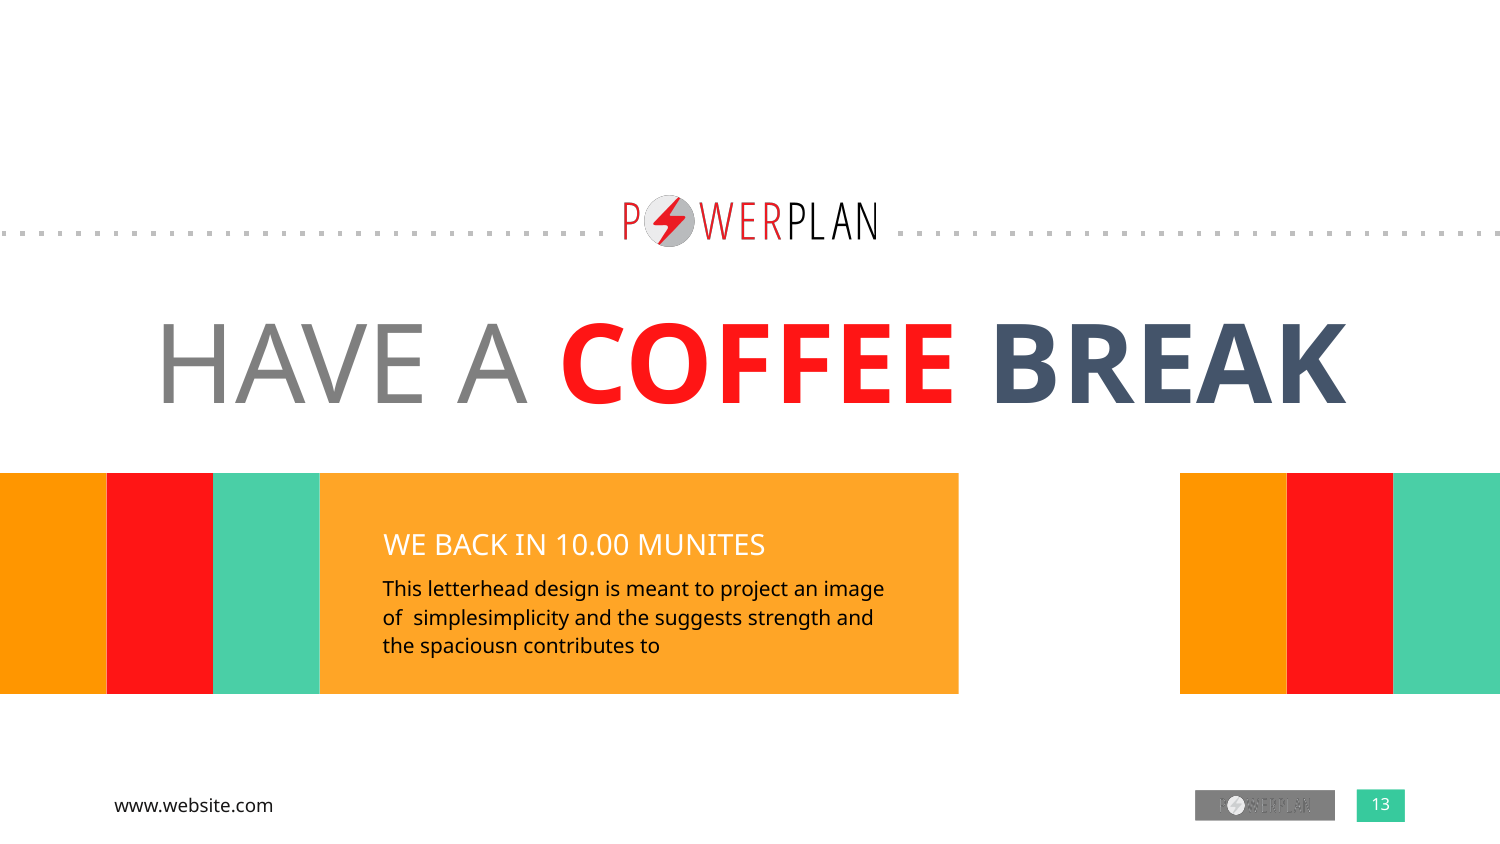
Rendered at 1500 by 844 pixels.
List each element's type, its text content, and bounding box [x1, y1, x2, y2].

text_box [1393, 473, 1500, 694]
text_box [1182, 473, 1286, 694]
text_box [1286, 473, 1393, 694]
text_box [0, 473, 106, 694]
slide_number ‹#› [1356, 789, 1405, 822]
slide_number www.website.com [103, 782, 293, 827]
text_box [106, 473, 213, 694]
picture [319, 472, 1181, 695]
picture [623, 195, 876, 247]
text_box [213, 473, 317, 694]
text_box HAVE A COFFEE BREAK [121, 287, 1379, 432]
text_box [1195, 790, 1336, 821]
